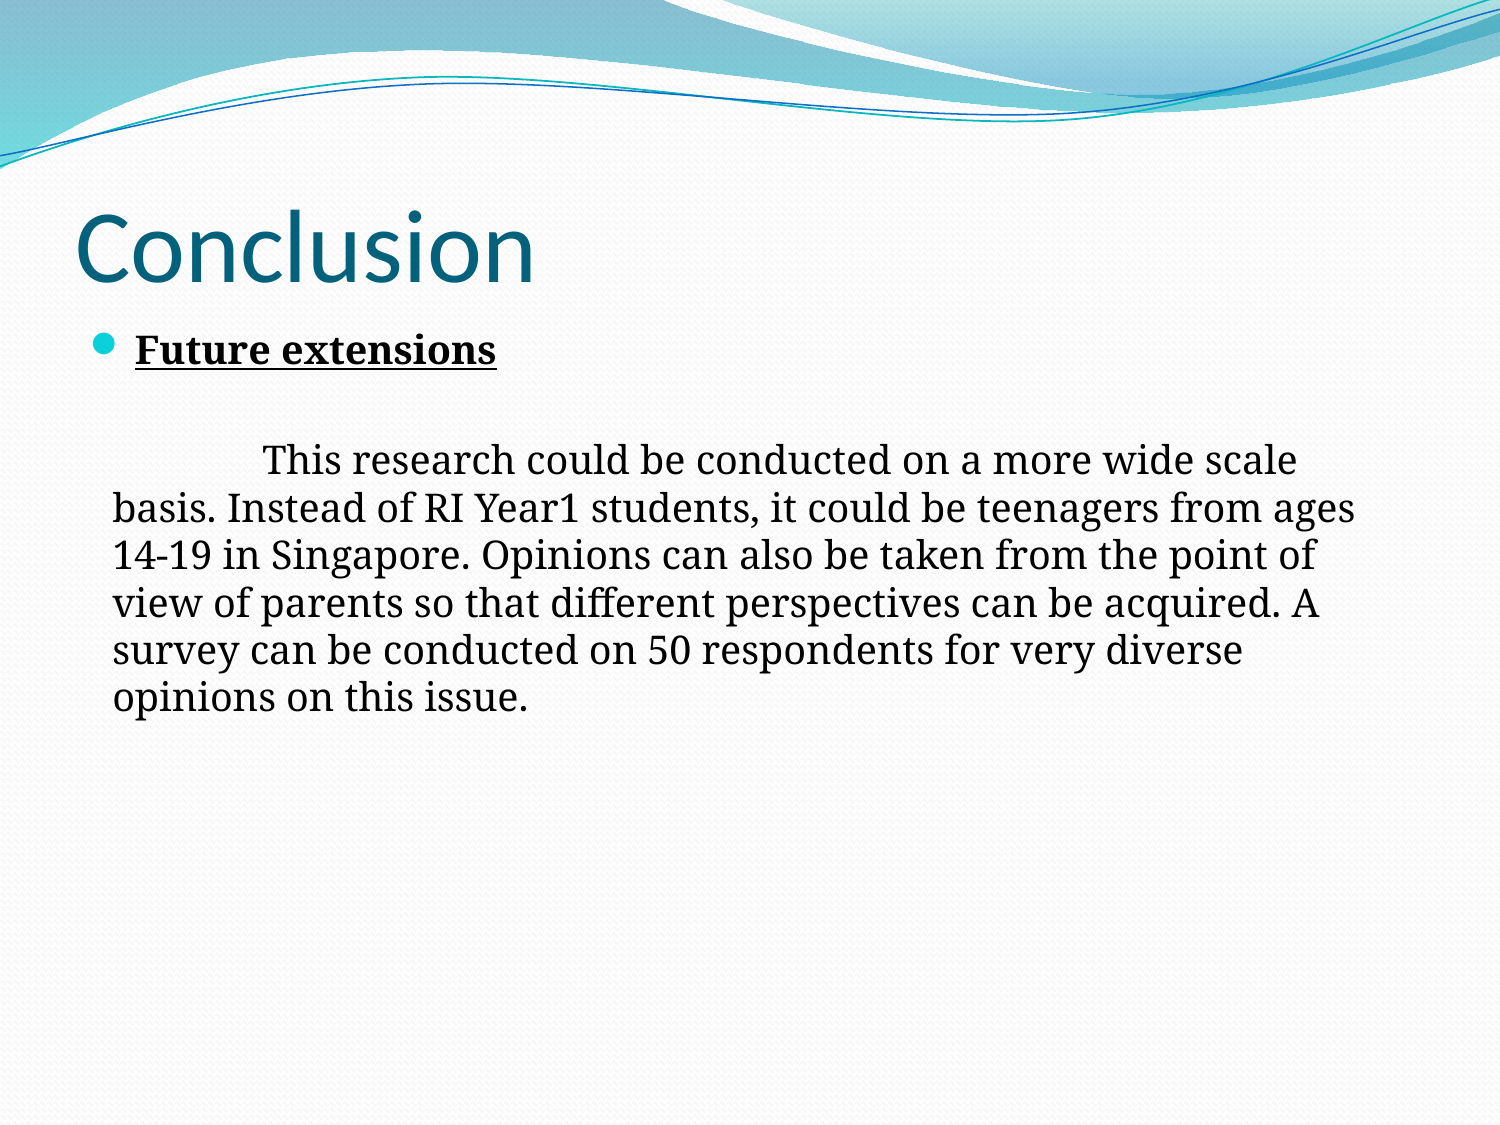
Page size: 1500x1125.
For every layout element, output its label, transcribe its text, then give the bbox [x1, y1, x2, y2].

title Conclusion [75, 115, 1425, 303]
list Future extensions This research could be conducted on a more wide scale basis. Instead of RI Year1 students, it could be teenagers from ages 14-19 in Singapore. Opinions can also be taken from the point of view of parents so that different perspectives can be acquired. A survey can be conducted on 50 respondents for very diverse opinions on this issue. [75, 317, 1425, 1038]
